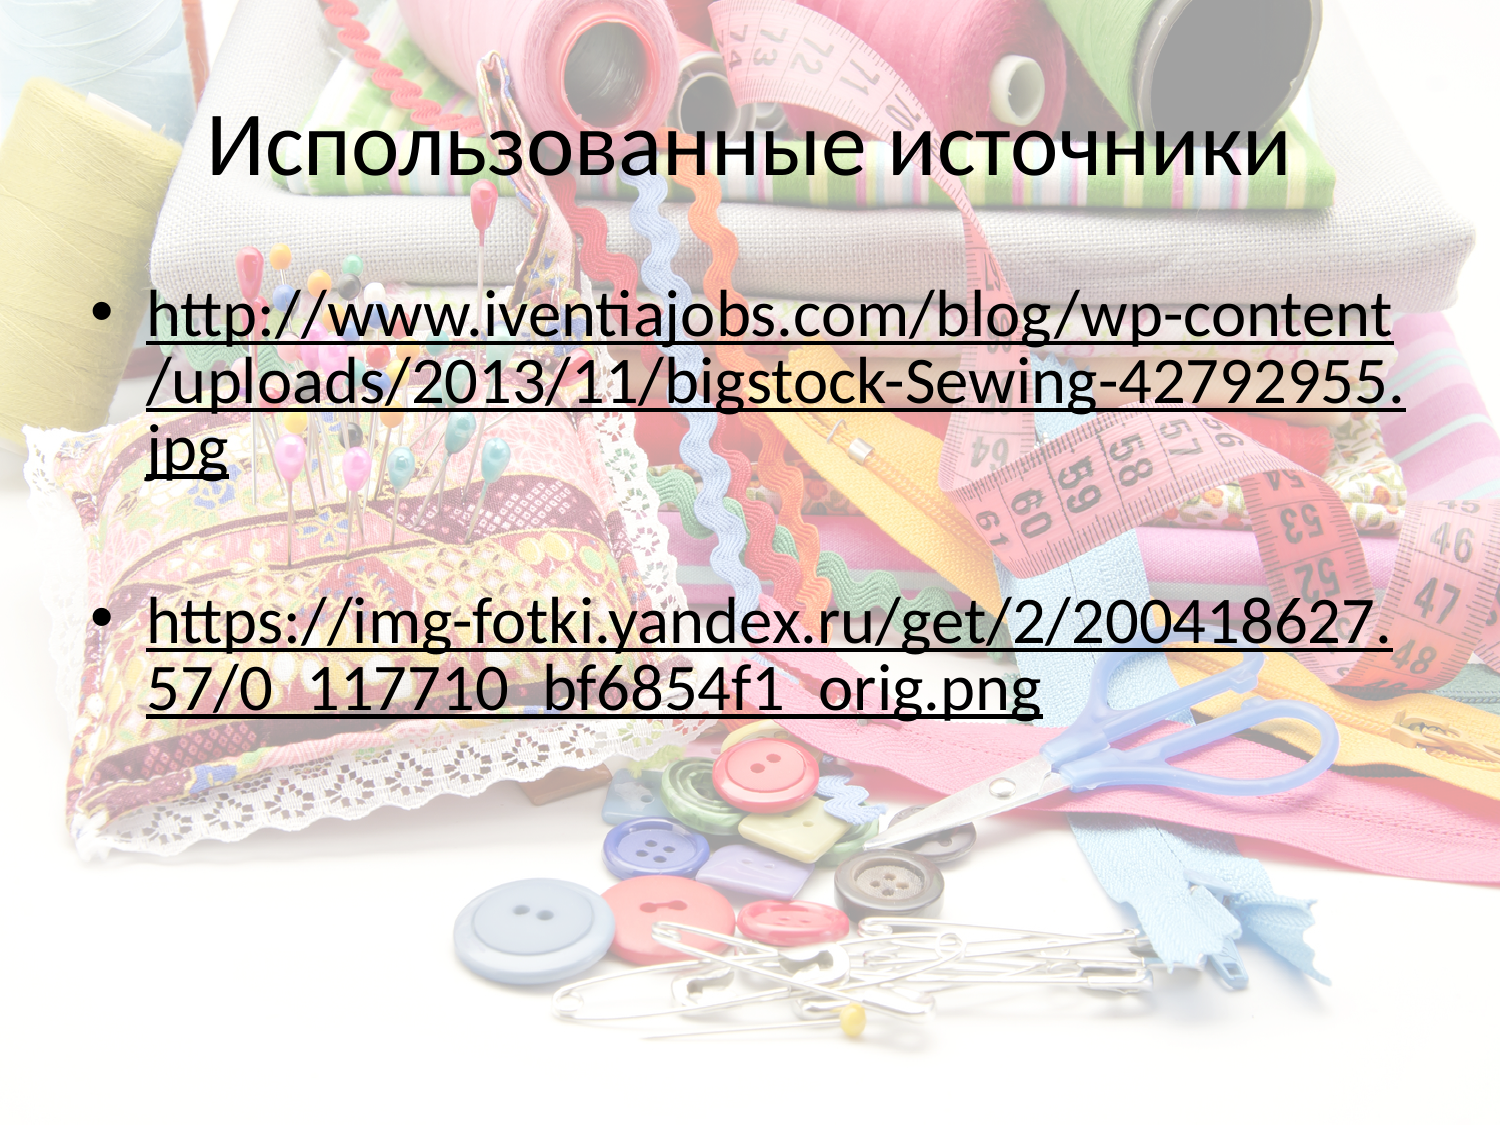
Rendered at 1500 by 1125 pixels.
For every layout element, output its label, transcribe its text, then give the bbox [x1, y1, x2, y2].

title Использованные источники [75, 45, 1425, 233]
list http://www.iventiajobs.com/blog/wp-content/uploads/2013/11/bigstock-Sewing-42792955.jpg https://img-fotki.yandex.ru/get/2/200418627.57/0_117710_bf6854f1_orig.png [75, 262, 1425, 1005]
